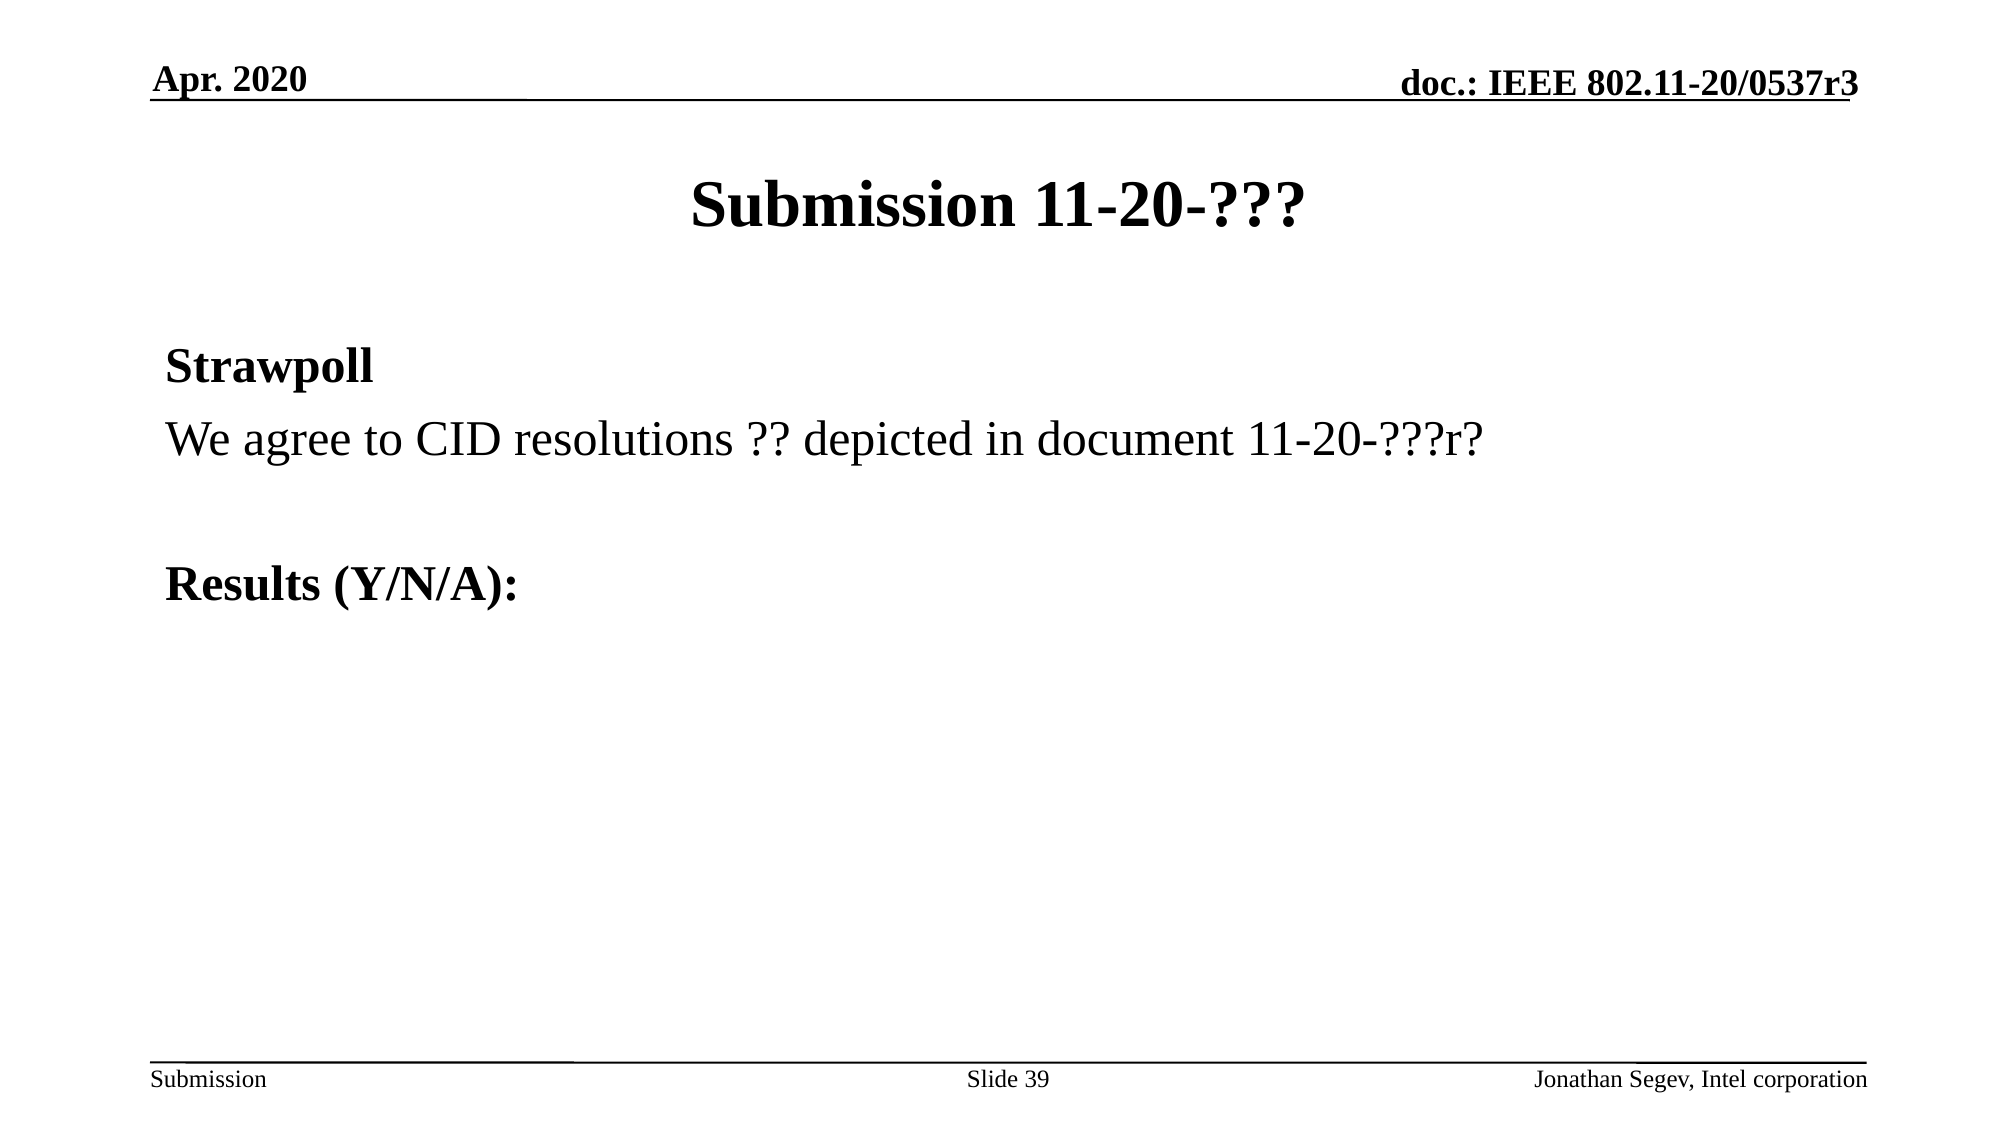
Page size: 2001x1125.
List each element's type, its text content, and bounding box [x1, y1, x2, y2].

title Submission 11-20-??? [149, 112, 1850, 288]
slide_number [152, 54, 563, 100]
list Strawpoll We agree to CID resolutions ?? depicted in document 11-20-???r? Results (Y/N/A): [149, 324, 1850, 1000]
slide_number Slide 39 [950, 1061, 1067, 1123]
footer Jonathan Segev, Intel corporation [1171, 1061, 1869, 1093]
